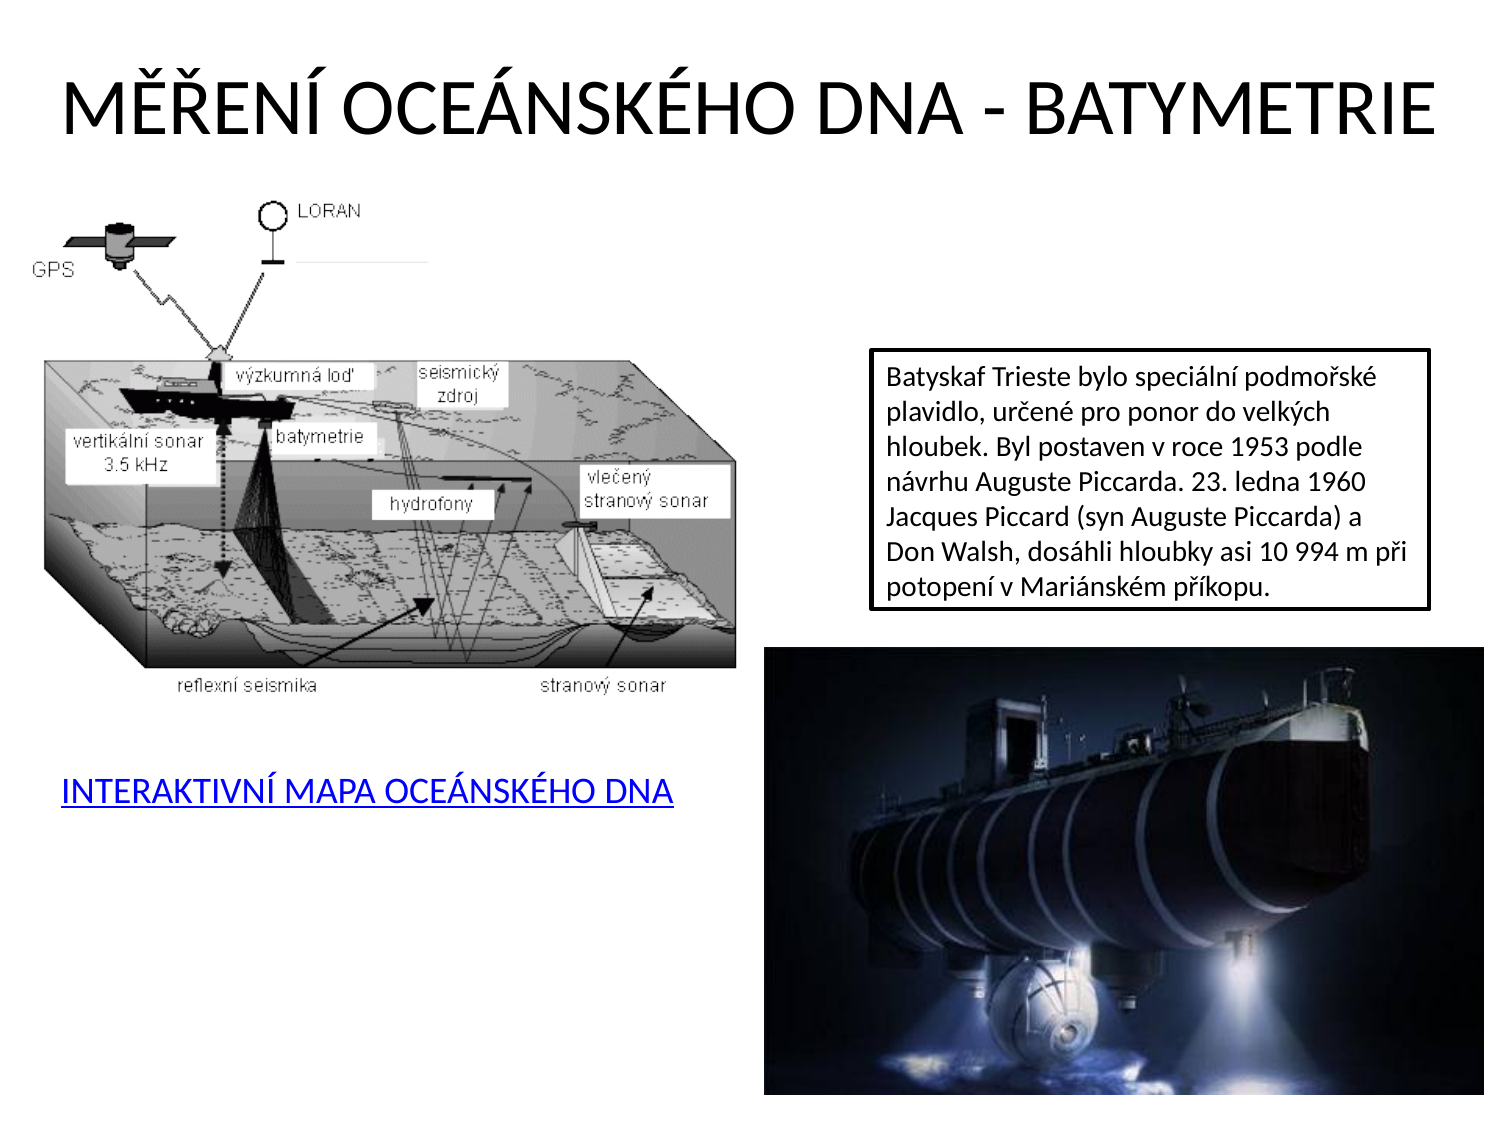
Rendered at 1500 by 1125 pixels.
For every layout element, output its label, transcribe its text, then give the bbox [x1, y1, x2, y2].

text_box INTERAKTIVNÍ MAPA OCEÁNSKÉHO DNA [46, 758, 689, 818]
picture [764, 647, 1484, 1095]
text_box Batyskaf Trieste bylo speciální podmořské plavidlo, určené pro ponor do velkých hloubek. Byl postaven v roce 1953 podle návrhu Auguste Piccarda. 23. ledna 1960 Jacques Piccard (syn Auguste Piccarda) a Don Walsh, dosáhli hloubky asi 10 994 m při potopení v Mariánském příkopu. [871, 349, 1430, 610]
picture [26, 196, 743, 697]
title MĚŘENÍ OCEÁNSKÉHO DNA - BATYMETRIE [0, 8, 1500, 197]
